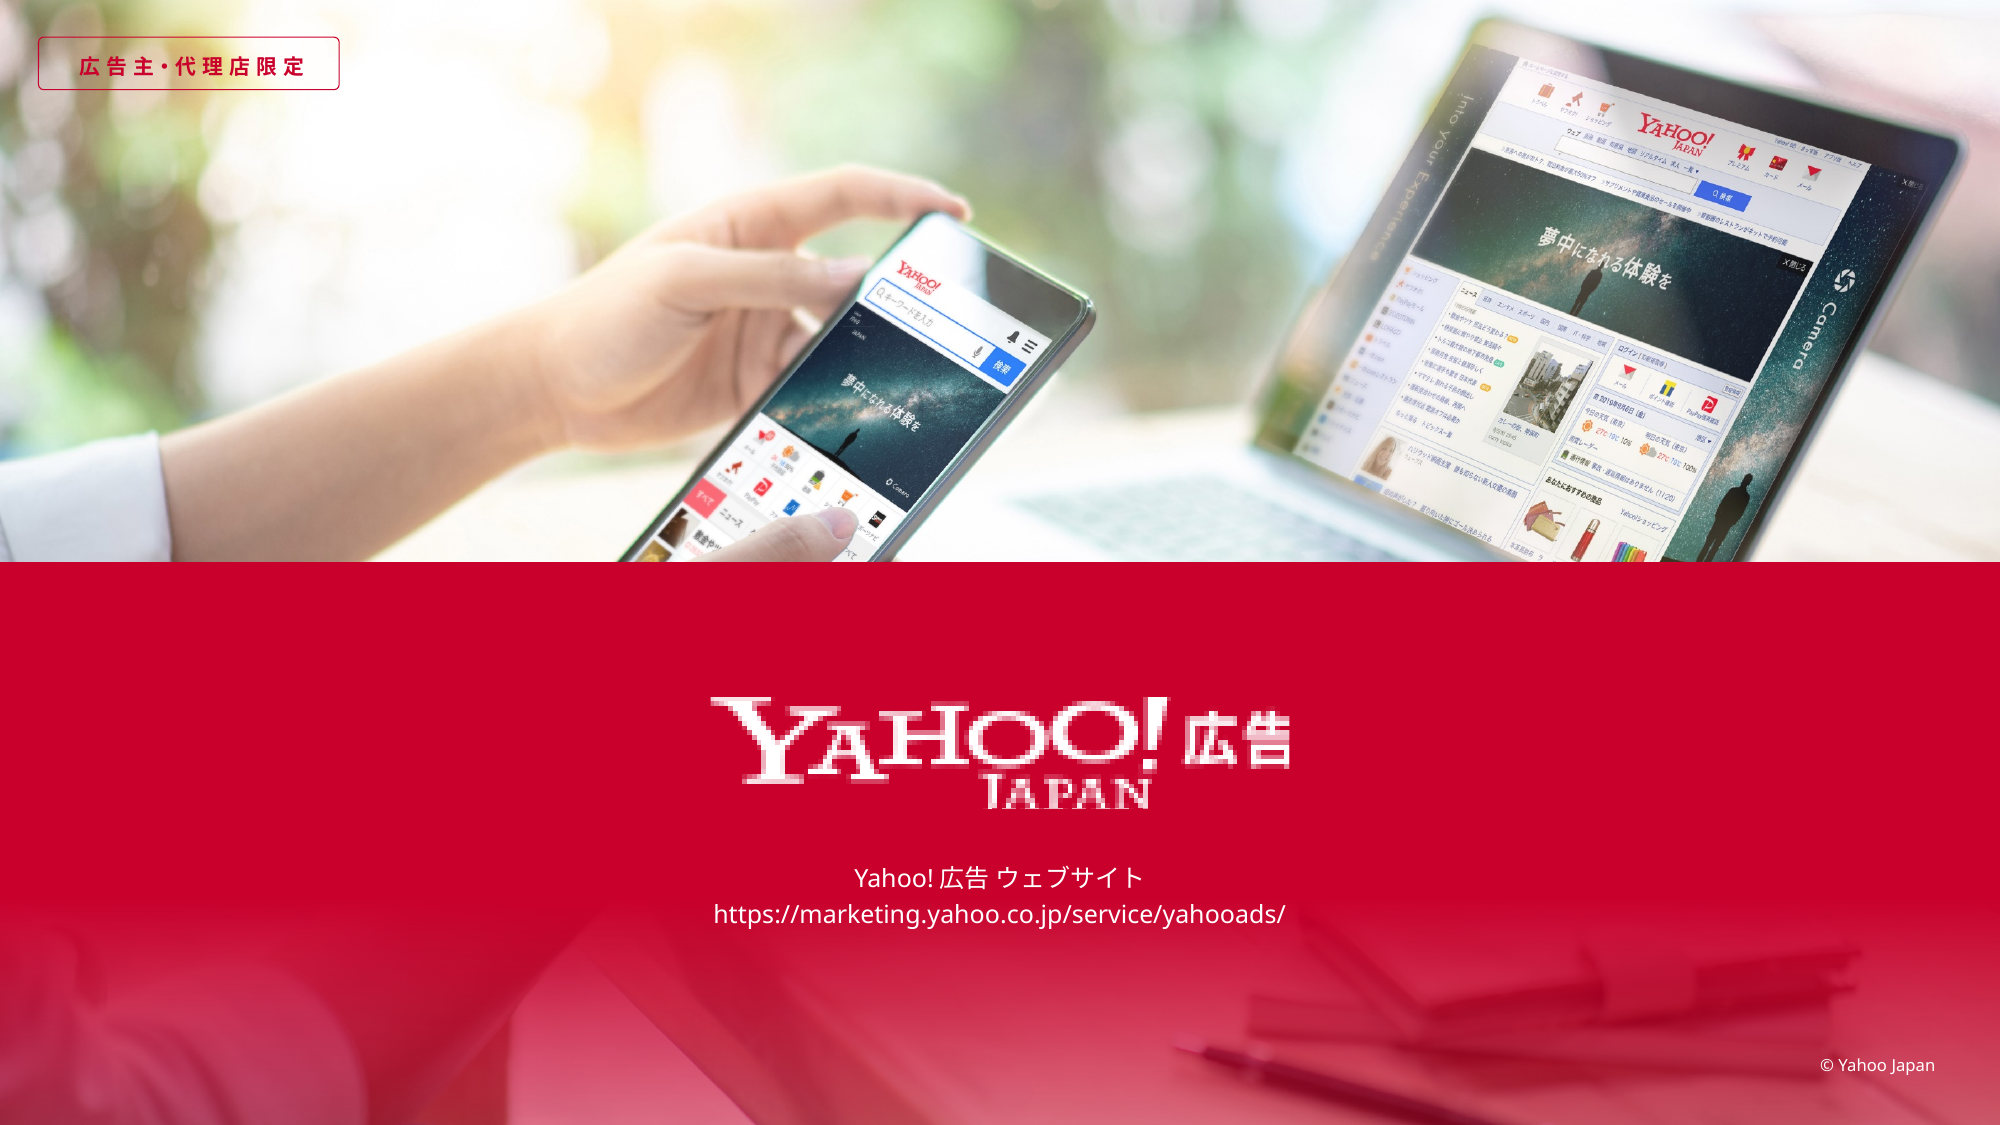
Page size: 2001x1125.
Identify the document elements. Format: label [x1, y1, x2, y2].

picture [0, 0, 2000, 562]
